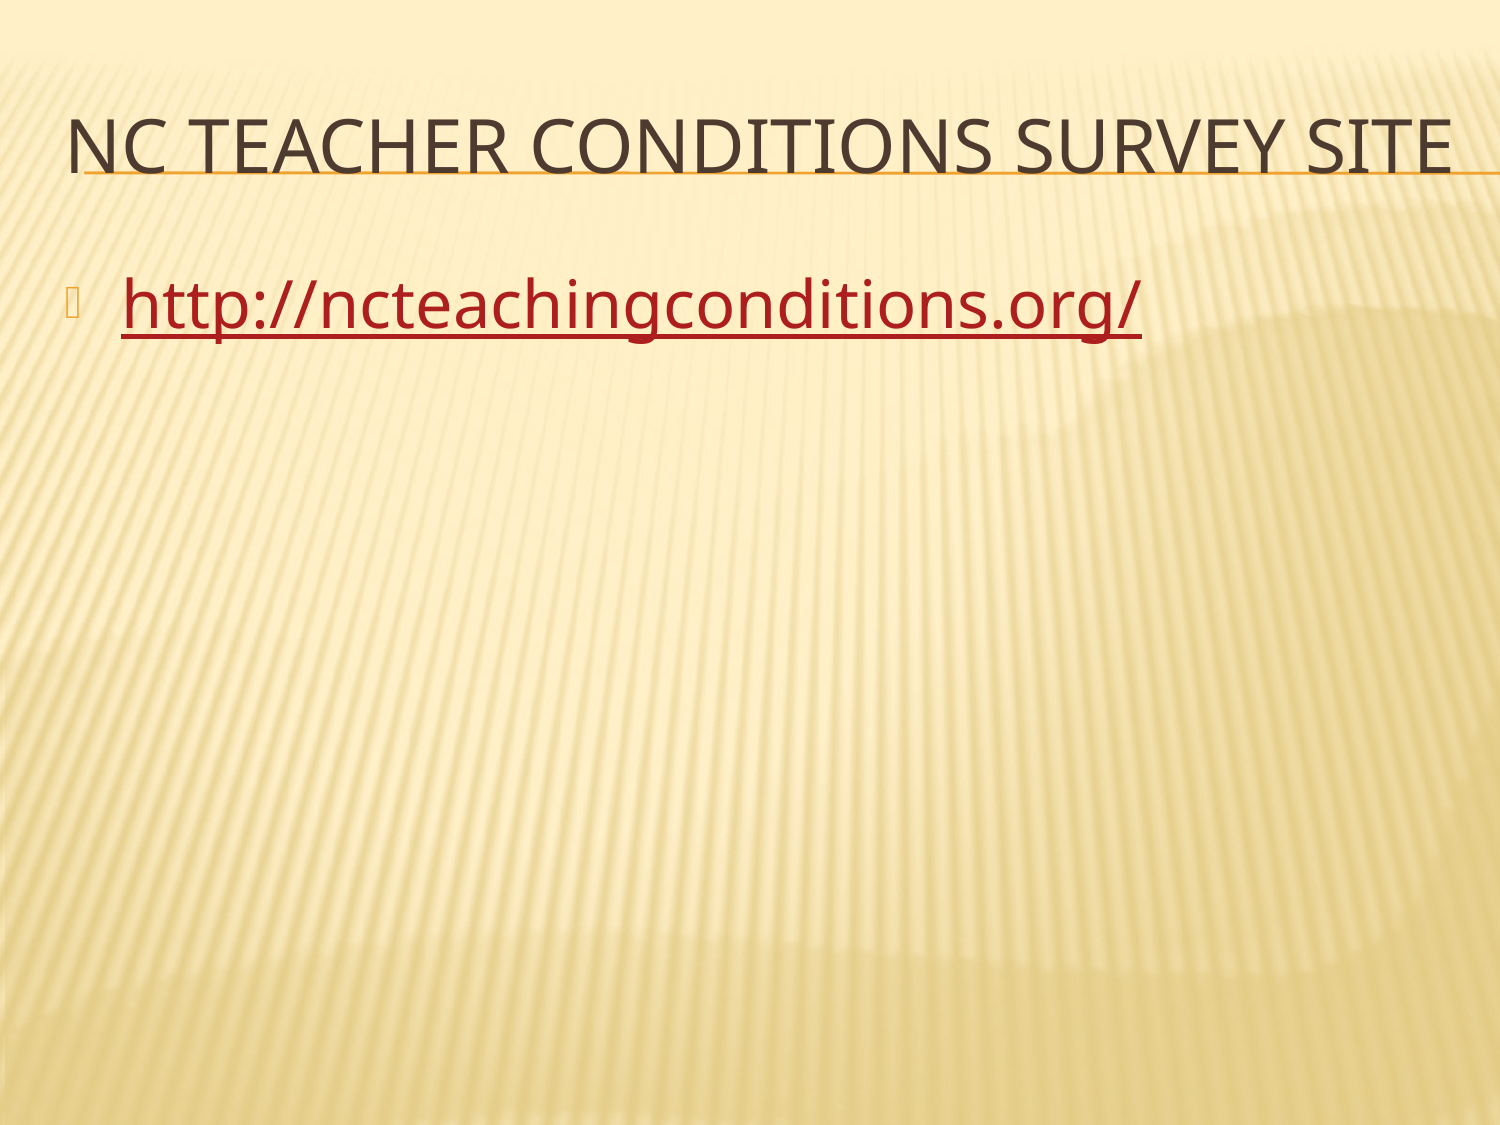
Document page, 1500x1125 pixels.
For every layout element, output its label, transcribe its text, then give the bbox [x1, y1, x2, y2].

title NC Teacher Conditions Survey Site [50, 75, 1475, 213]
list http://ncteachingconditions.org/ [50, 254, 1475, 998]
